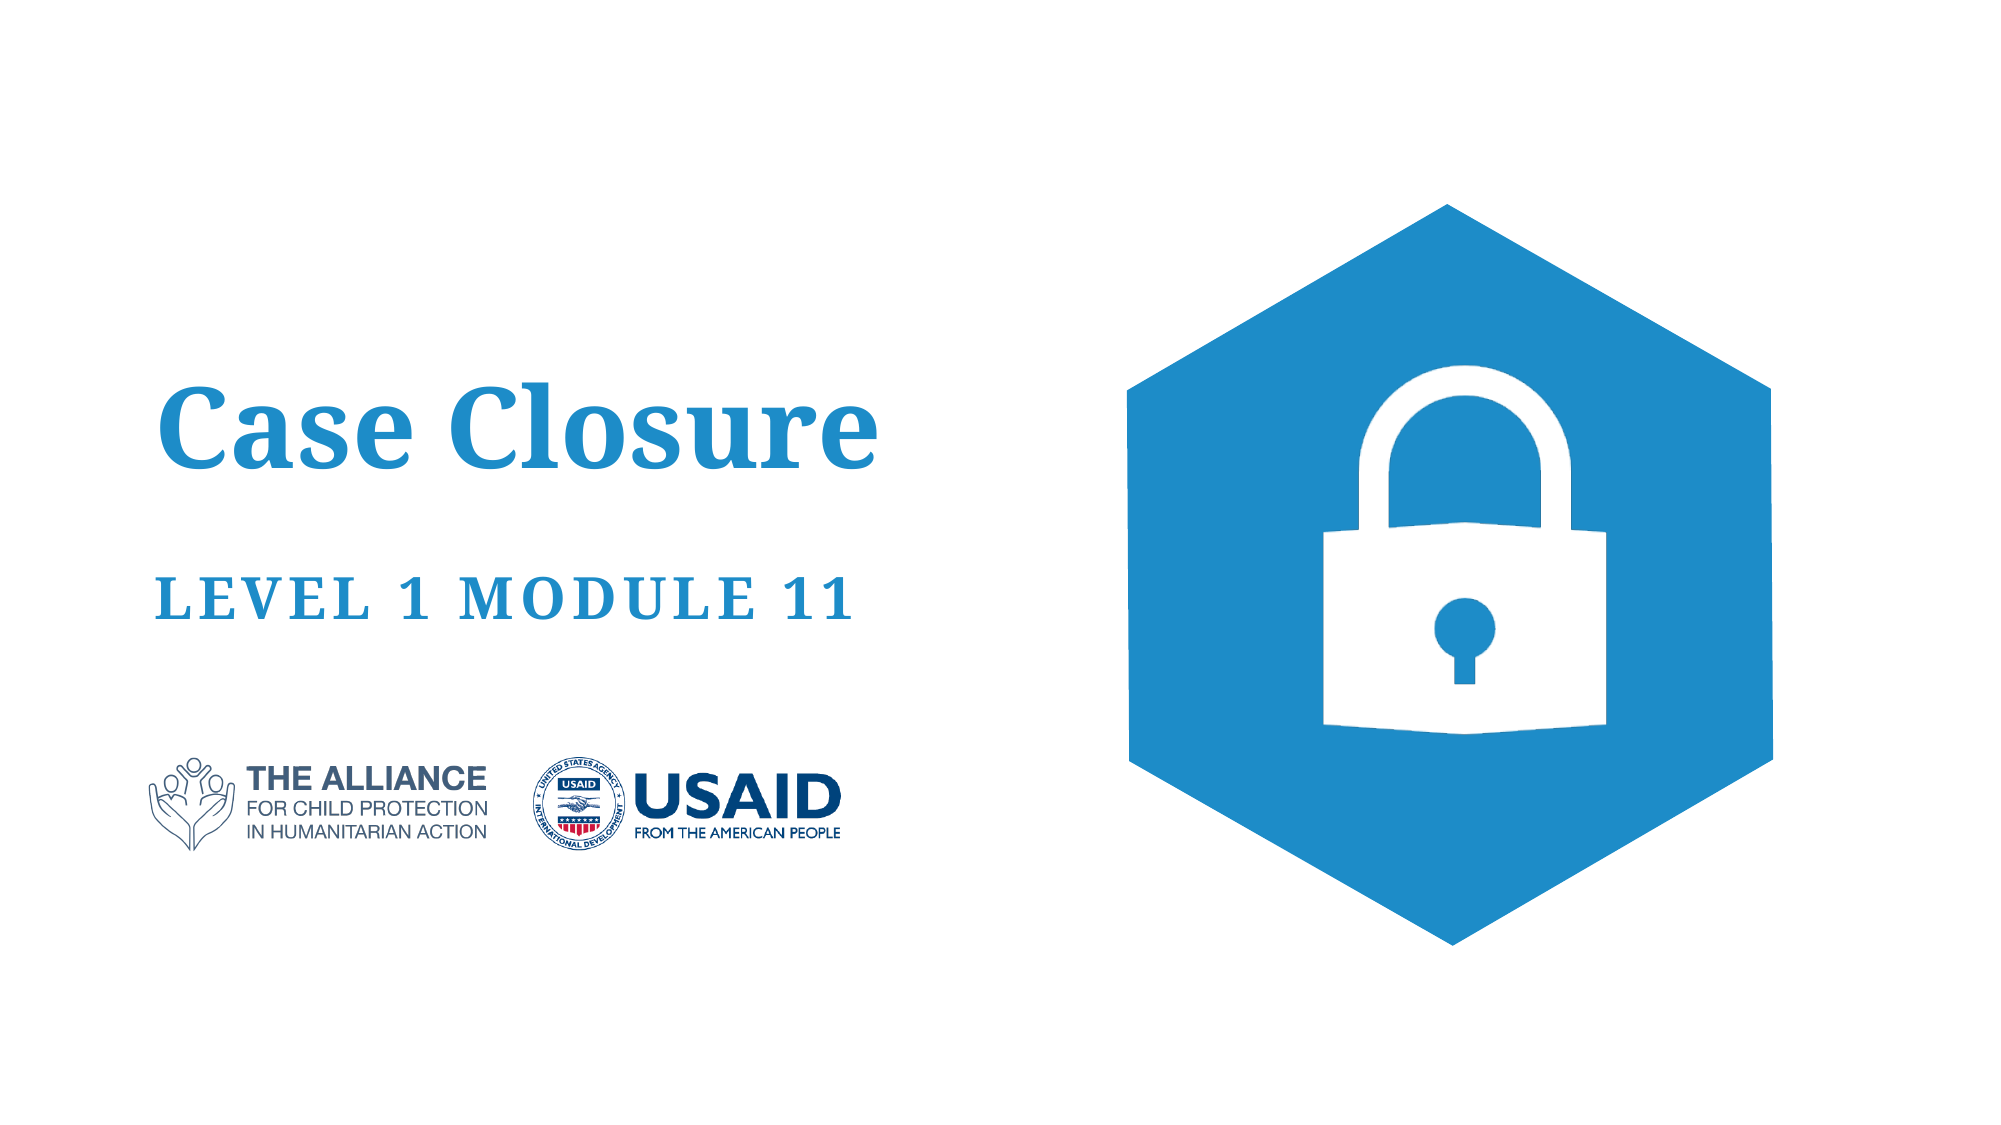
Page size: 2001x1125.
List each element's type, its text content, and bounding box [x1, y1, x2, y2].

text_box [1268, 202, 1630, 307]
picture [1222, 307, 1708, 794]
picture [125, 729, 884, 882]
text_box Case Closure LEVEL 1 MODULE 11 [139, 348, 983, 639]
text_box [1125, 333, 1775, 947]
